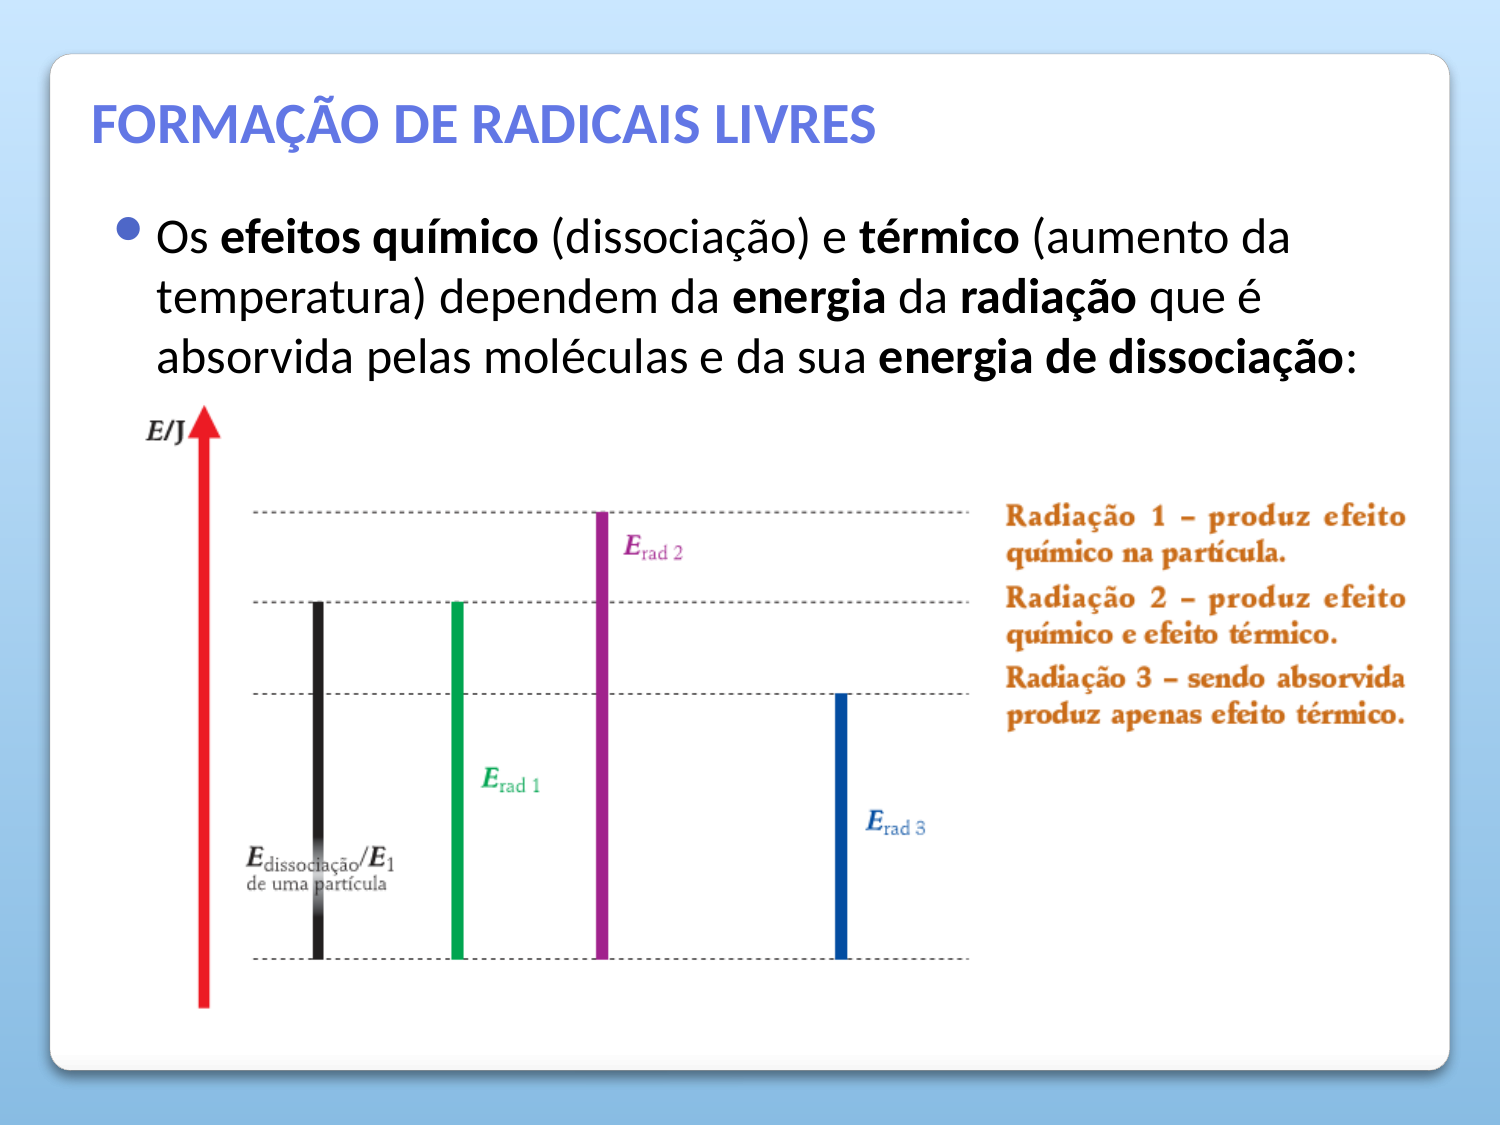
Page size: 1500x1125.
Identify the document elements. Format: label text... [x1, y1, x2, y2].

text_box Os efeitos químico (dissociação) e térmico (aumento da temperatura) dependem da energia da radiação que é absorvida pelas moléculas e da sua energia de dissociação: [98, 196, 1424, 1017]
picture [985, 479, 1424, 746]
picture [135, 401, 983, 1024]
text_box FORMAÇÃO DE RADICAIS LIVRES [76, 78, 1412, 173]
